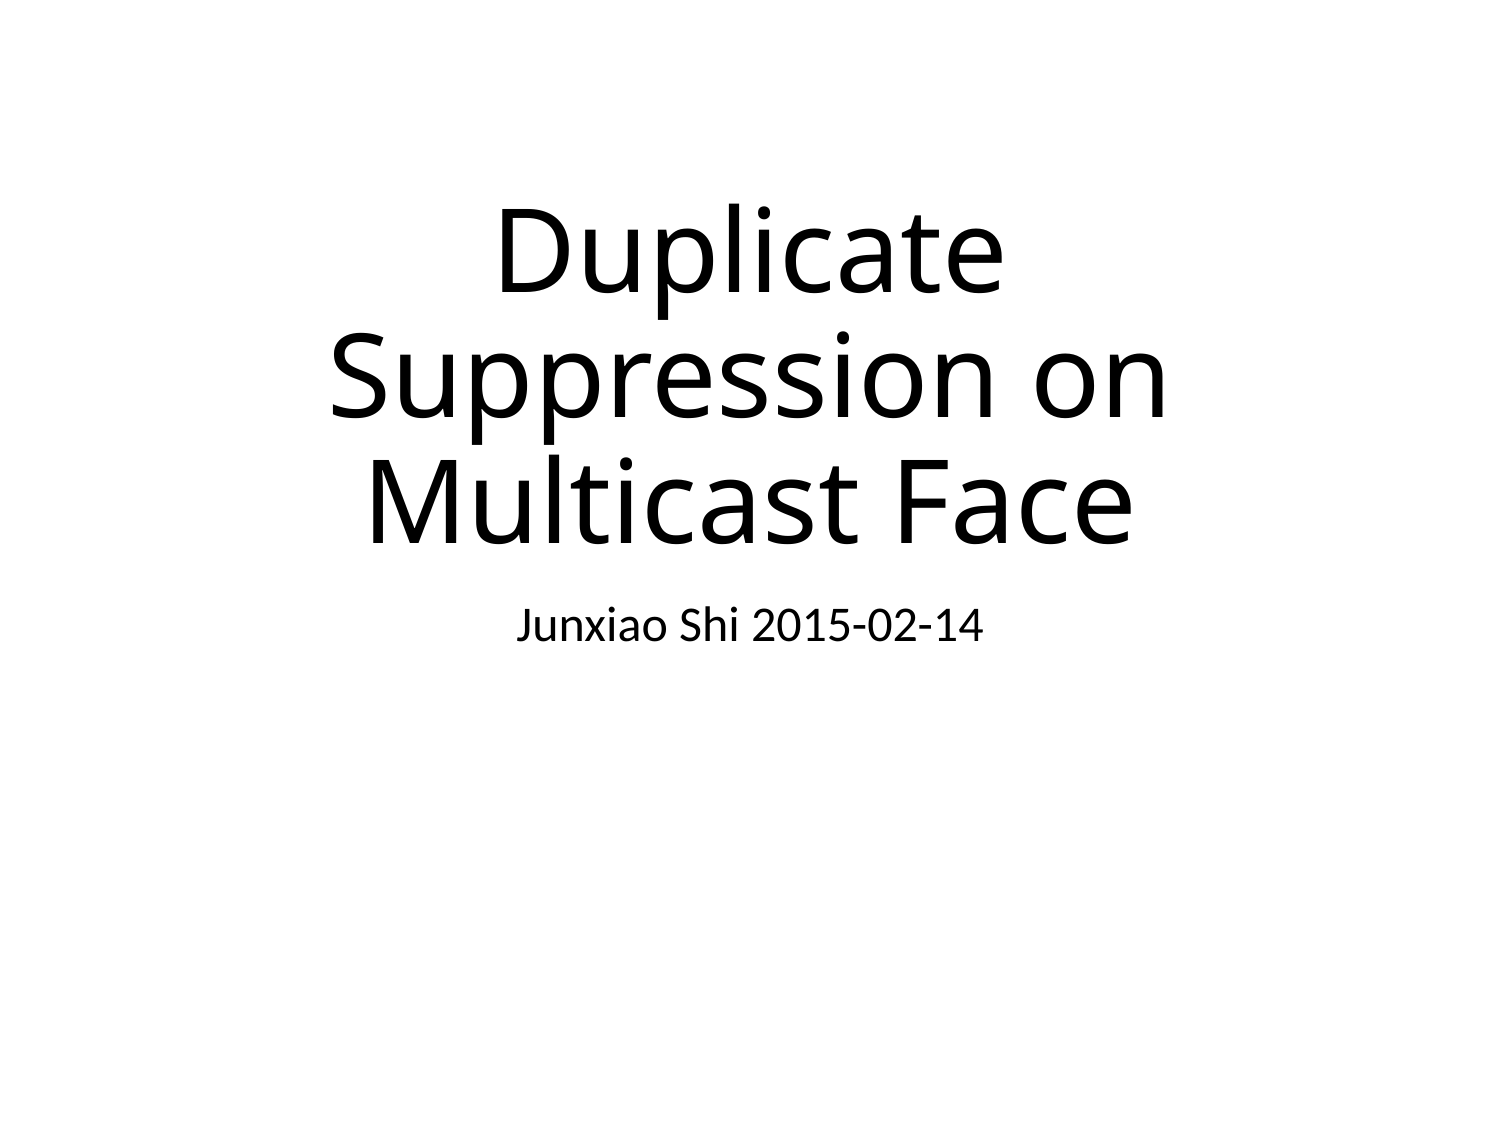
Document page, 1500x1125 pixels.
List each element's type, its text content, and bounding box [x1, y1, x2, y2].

title Duplicate Suppression on Multicast Face [187, 184, 1313, 576]
subtitle Junxiao Shi 2015-02-14 [187, 590, 1313, 863]
